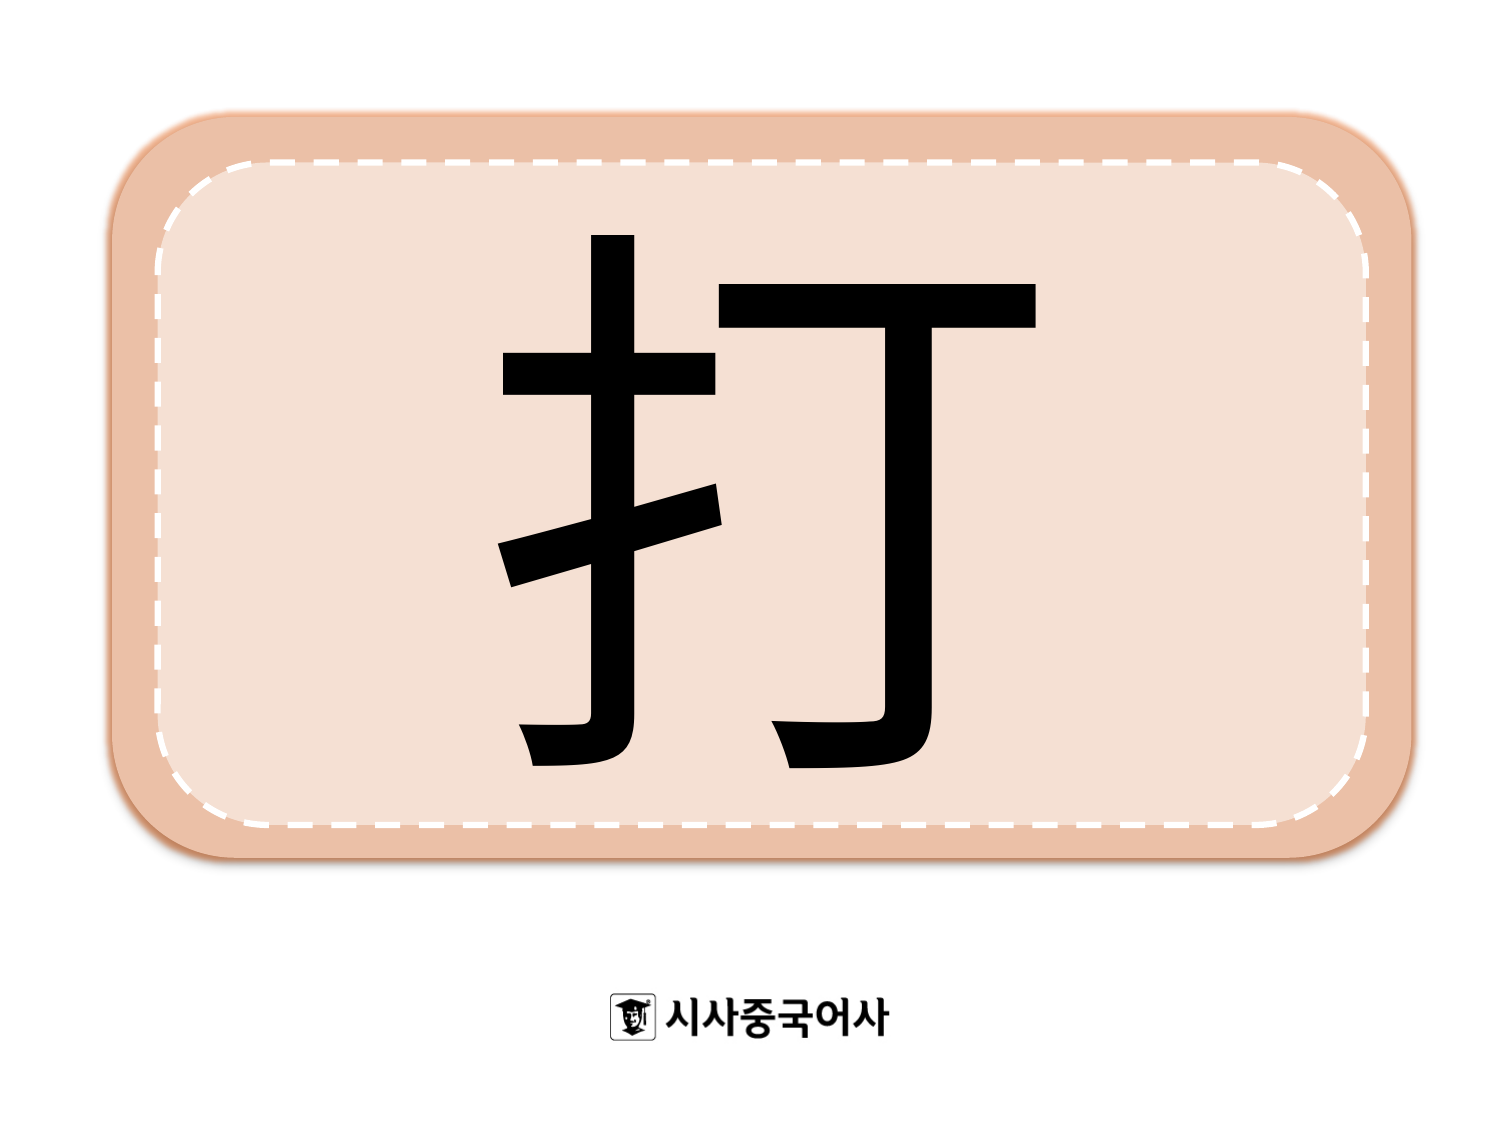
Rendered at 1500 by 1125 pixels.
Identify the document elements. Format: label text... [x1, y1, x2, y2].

picture [602, 987, 898, 1047]
text_box 打 [162, 160, 1371, 824]
